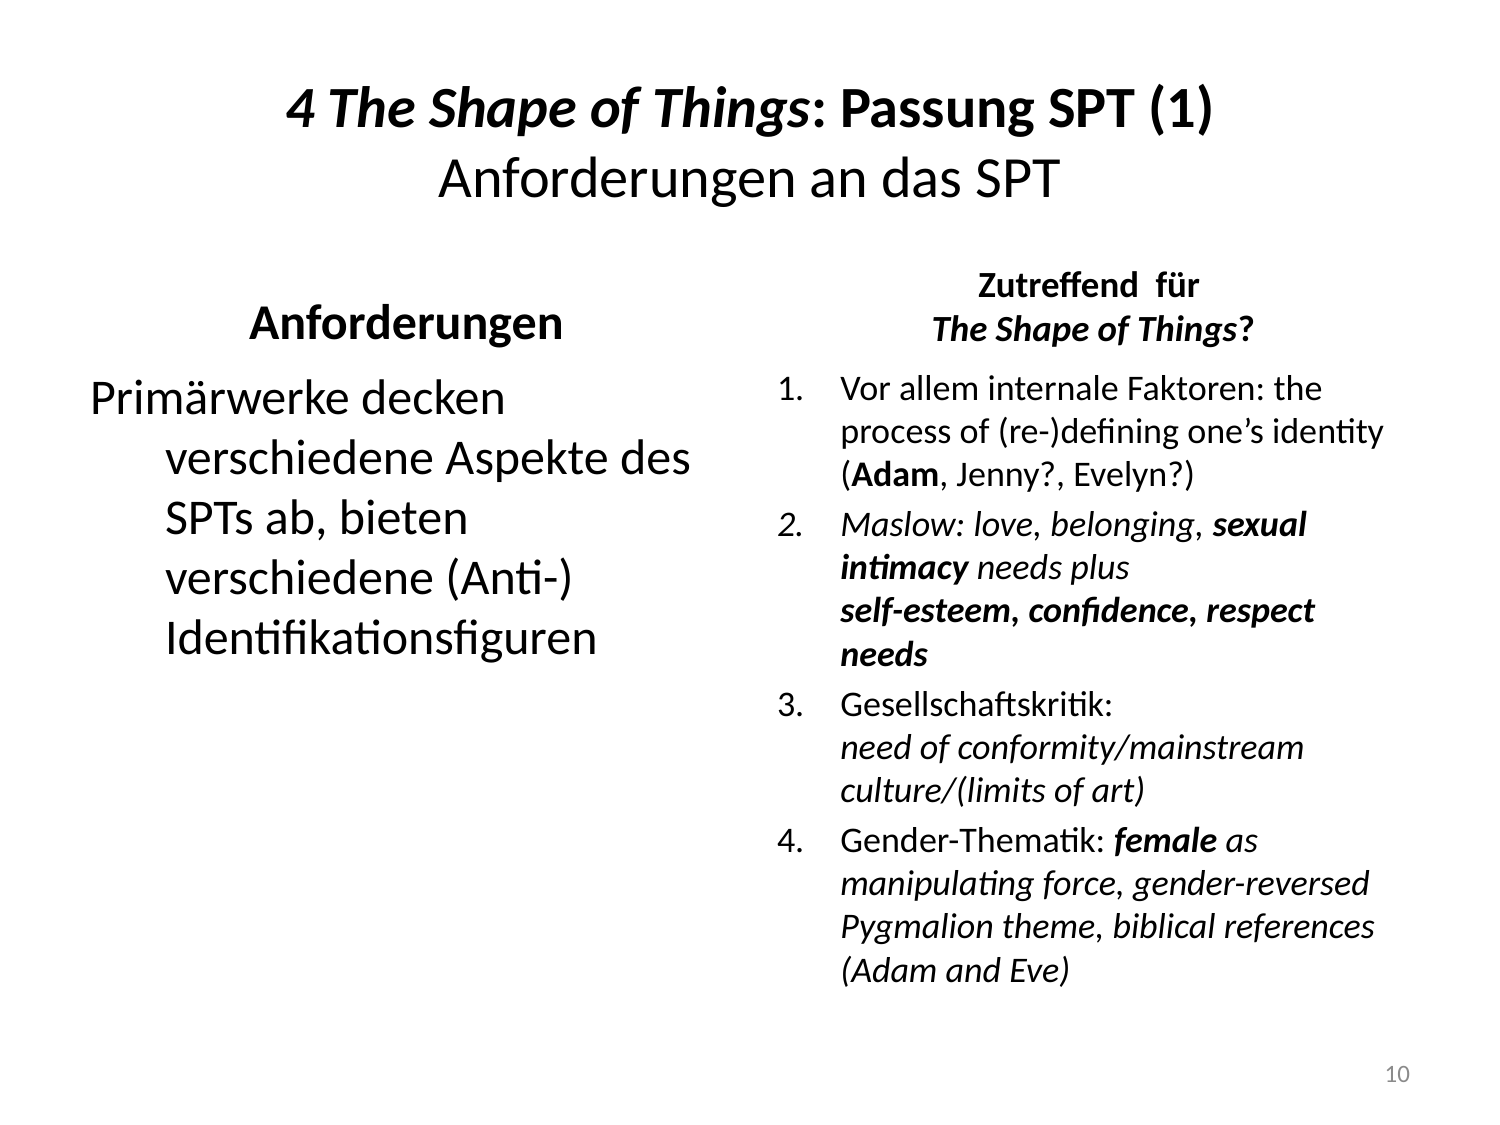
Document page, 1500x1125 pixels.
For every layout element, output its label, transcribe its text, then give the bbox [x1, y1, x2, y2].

title 4 The Shape of Things: Passung SPT (1) Anforderungen an das SPT [75, 45, 1425, 233]
list Zutreffend für The Shape of Things? [761, 251, 1425, 356]
slide_number 10 [1074, 1042, 1425, 1103]
list Anforderungen [75, 251, 738, 356]
list Primärwerke decken verschiedene Aspekte des SPTs ab, bieten verschiedene (Anti-) Identifikationsfiguren [75, 356, 738, 1005]
list Vor allem internale Faktoren: the process of (re-)defining one’s identity (Adam, Jenny?, Evelyn?) Maslow: love, belonging, sexual intimacy needs plus self-esteem, confidence, respect needs Gesellschaftskritik: need of conformity/mainstream culture/(limits of art) Gender-Thematik: female as manipulating force, gender-reversed Pygmalion theme, biblical references (Adam and Eve) [761, 356, 1425, 1005]
